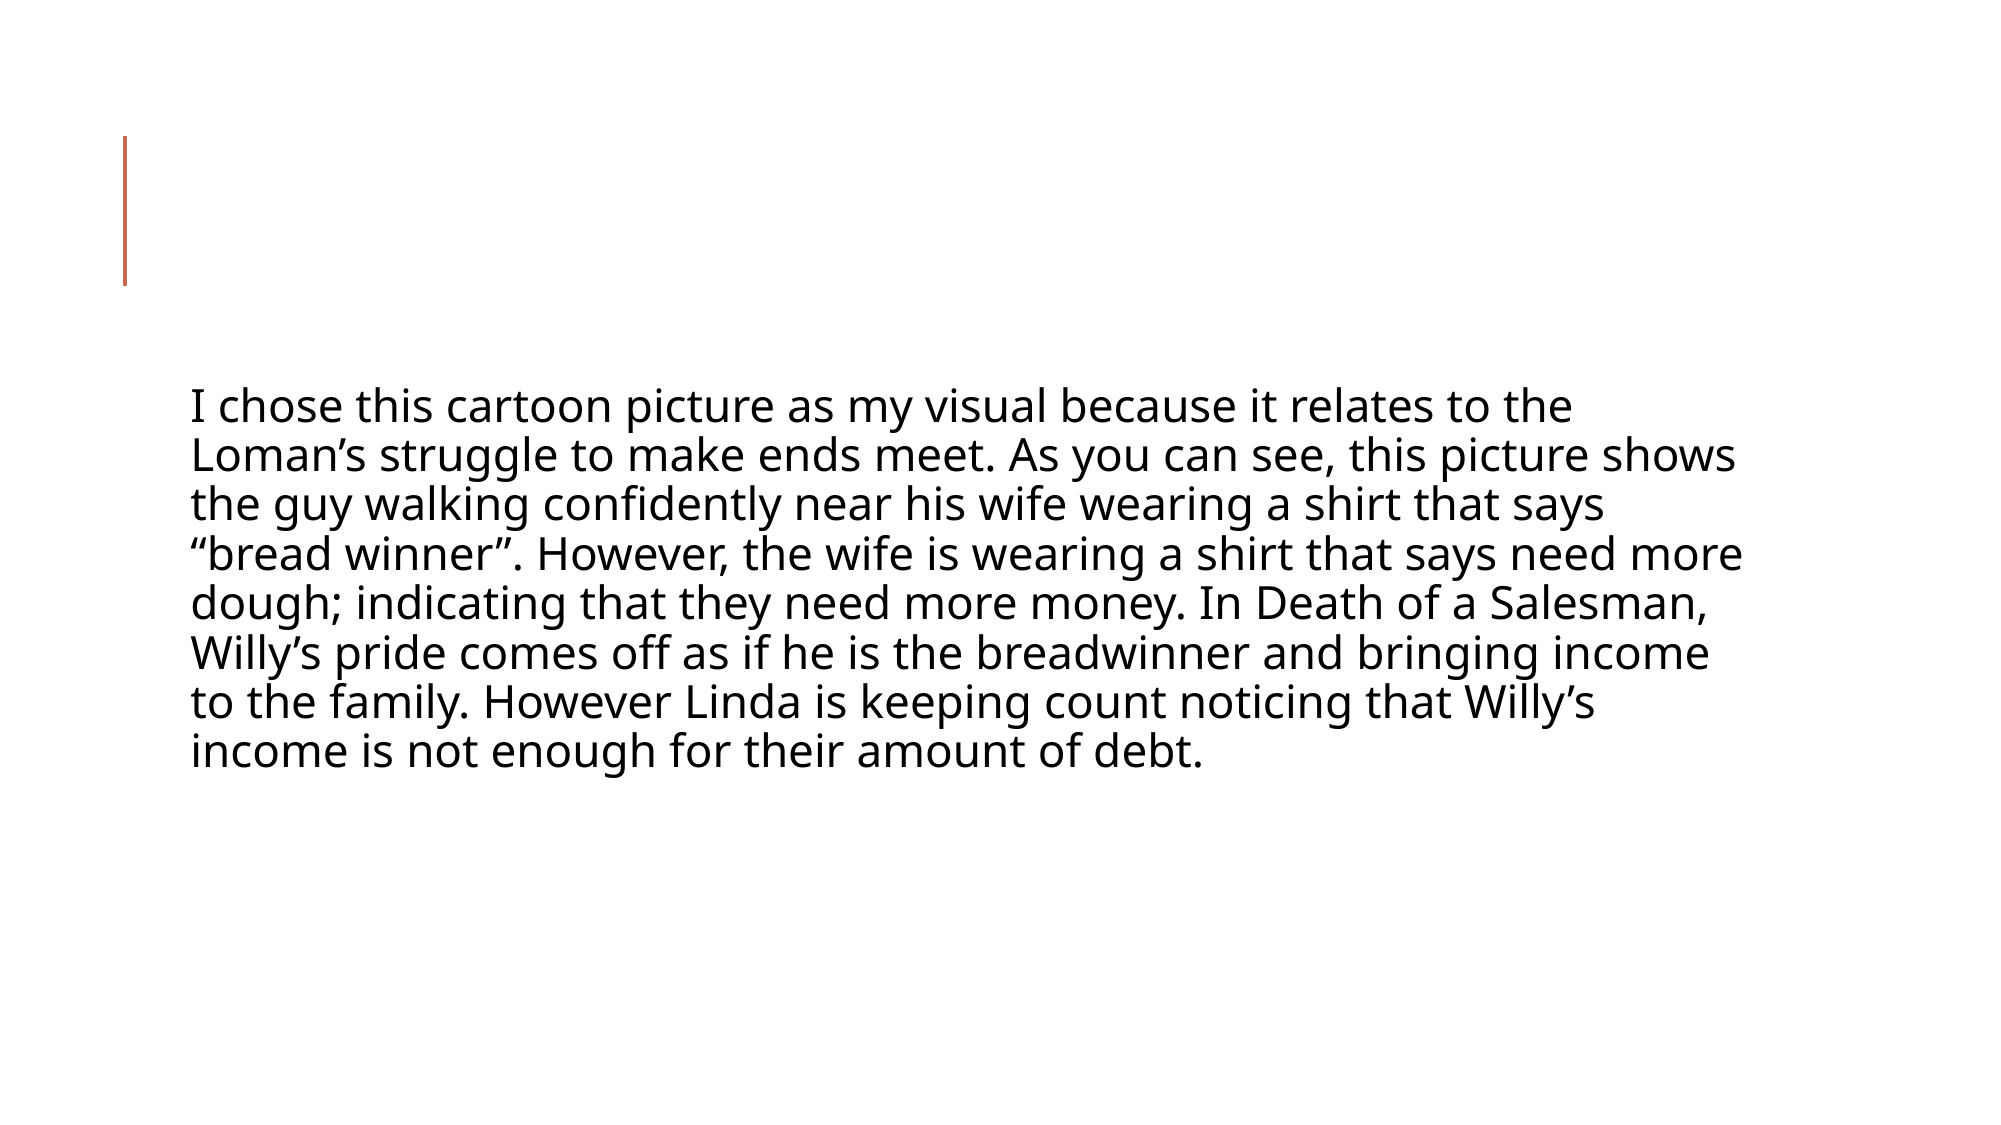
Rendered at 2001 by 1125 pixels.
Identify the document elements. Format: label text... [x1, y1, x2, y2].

list I chose this cartoon picture as my visual because it relates to the Loman’s struggle to make ends meet. As you can see, this picture shows the guy walking confidently near his wife wearing a shirt that says “bread winner”. However, the wife is wearing a shirt that says need more dough; indicating that they need more money. In Death of a Salesman, Willy’s pride comes off as if he is the breadwinner and bringing income to the family. However Linda is keeping count noticing that Willy’s income is not enough for their amount of debt. [168, 375, 1763, 1035]
